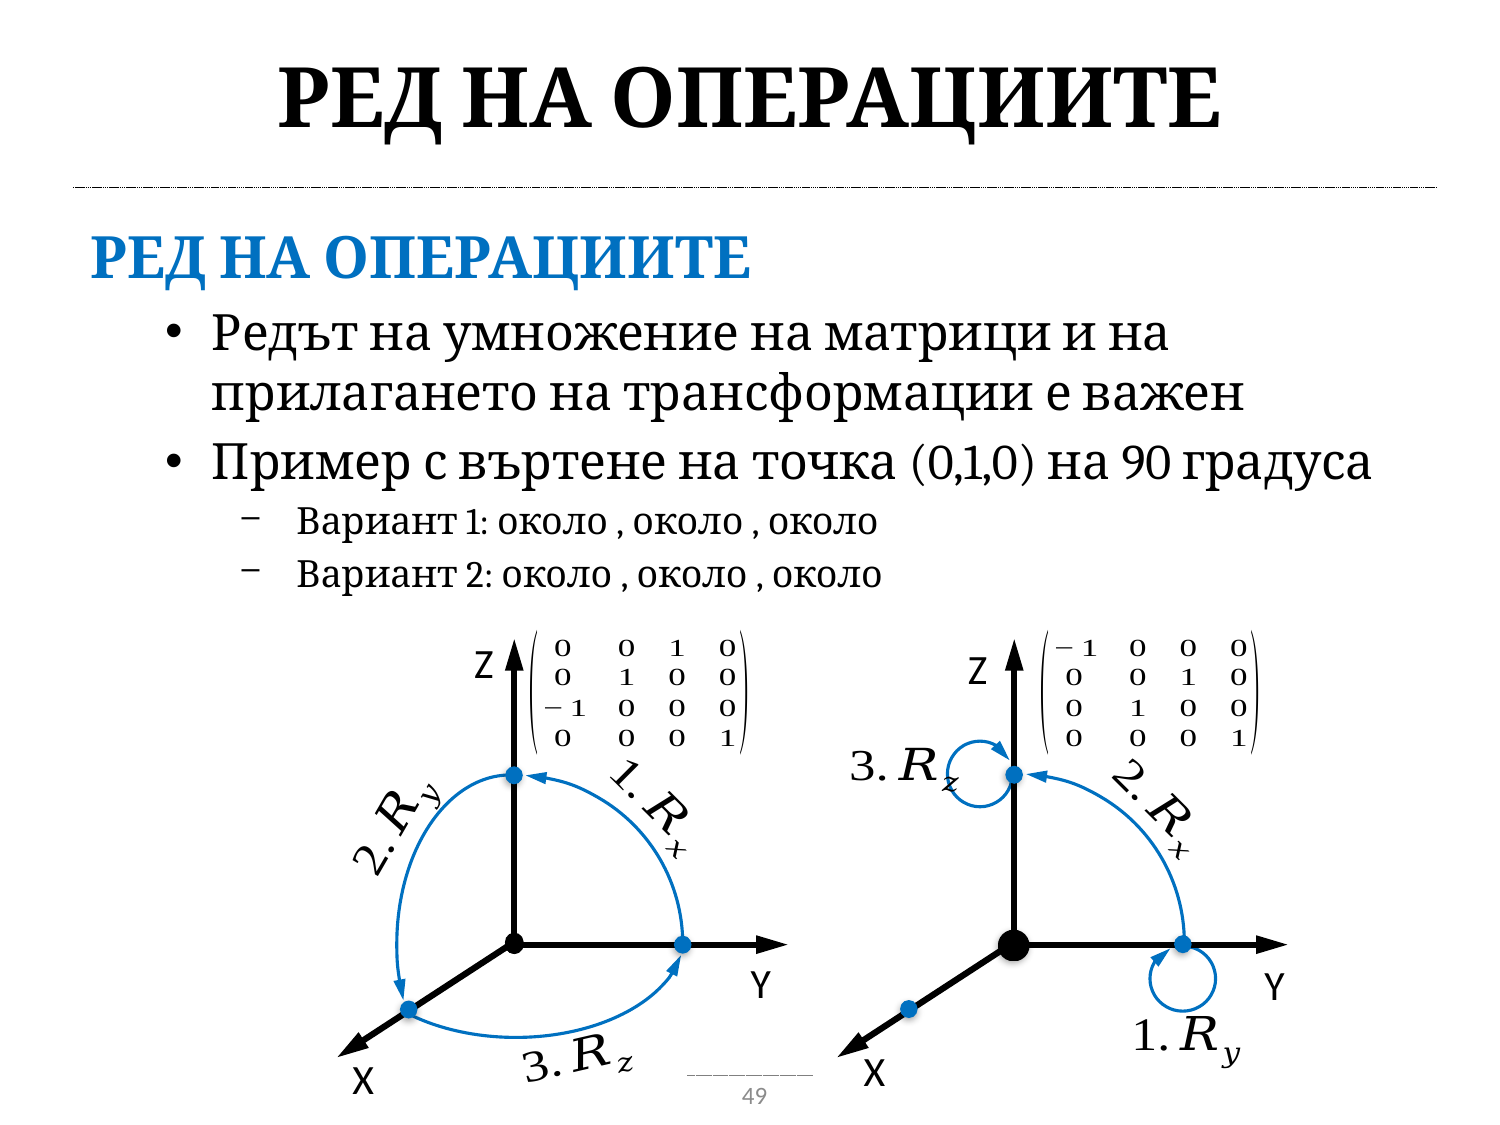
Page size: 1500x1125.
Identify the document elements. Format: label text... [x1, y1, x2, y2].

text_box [337, 941, 515, 1058]
text_box X [337, 1065, 386, 1111]
text_box [1018, 770, 1185, 942]
text_box Z [953, 635, 1000, 701]
text_box [1018, 930, 1030, 943]
text_box Y [1249, 951, 1297, 1017]
text_box [518, 767, 523, 784]
text_box [946, 740, 1009, 808]
text_box Z [459, 629, 506, 695]
text_box [396, 774, 509, 940]
text_box [518, 771, 684, 942]
text_box [505, 768, 509, 783]
title Ред на операциите [0, 0, 1500, 188]
text_box [518, 952, 680, 1039]
text_box [998, 930, 1009, 940]
text_box [1018, 952, 1029, 961]
text_box Y [735, 952, 783, 1014]
text_box [1174, 935, 1192, 943]
text_box [1149, 952, 1217, 1012]
slide_number 49 [579, 1065, 930, 1125]
text_box [674, 935, 692, 943]
text_box [1018, 766, 1023, 783]
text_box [837, 941, 1015, 1058]
text_box X [848, 1066, 897, 1102]
text_box [1005, 767, 1009, 782]
